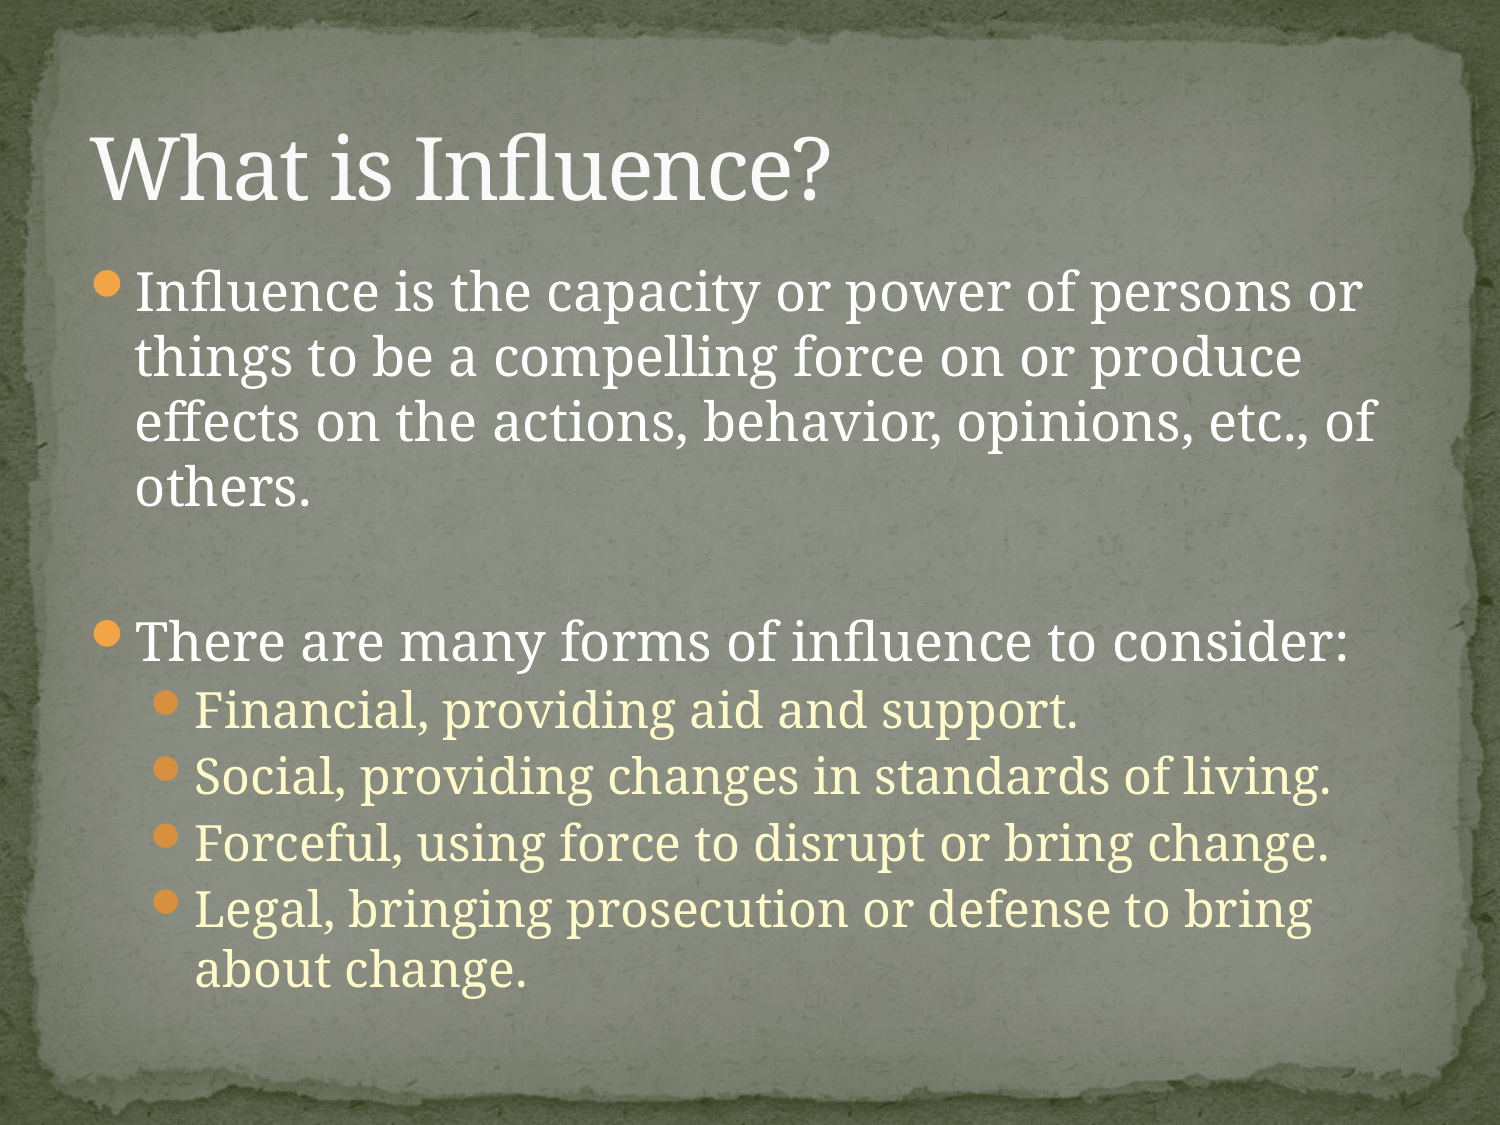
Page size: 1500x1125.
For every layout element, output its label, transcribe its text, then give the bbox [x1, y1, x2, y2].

list Influence is the capacity or power of persons or things to be a compelling force on or produce effects on the actions, behavior, opinions, etc., of others. There are many forms of influence to consider: Financial, providing aid and support. Social, providing changes in standards of living. Forceful, using force to disrupt or bring change. Legal, bringing prosecution or defense to bring about change. [75, 249, 1425, 1000]
title What is Influence? [74, 24, 1425, 225]
